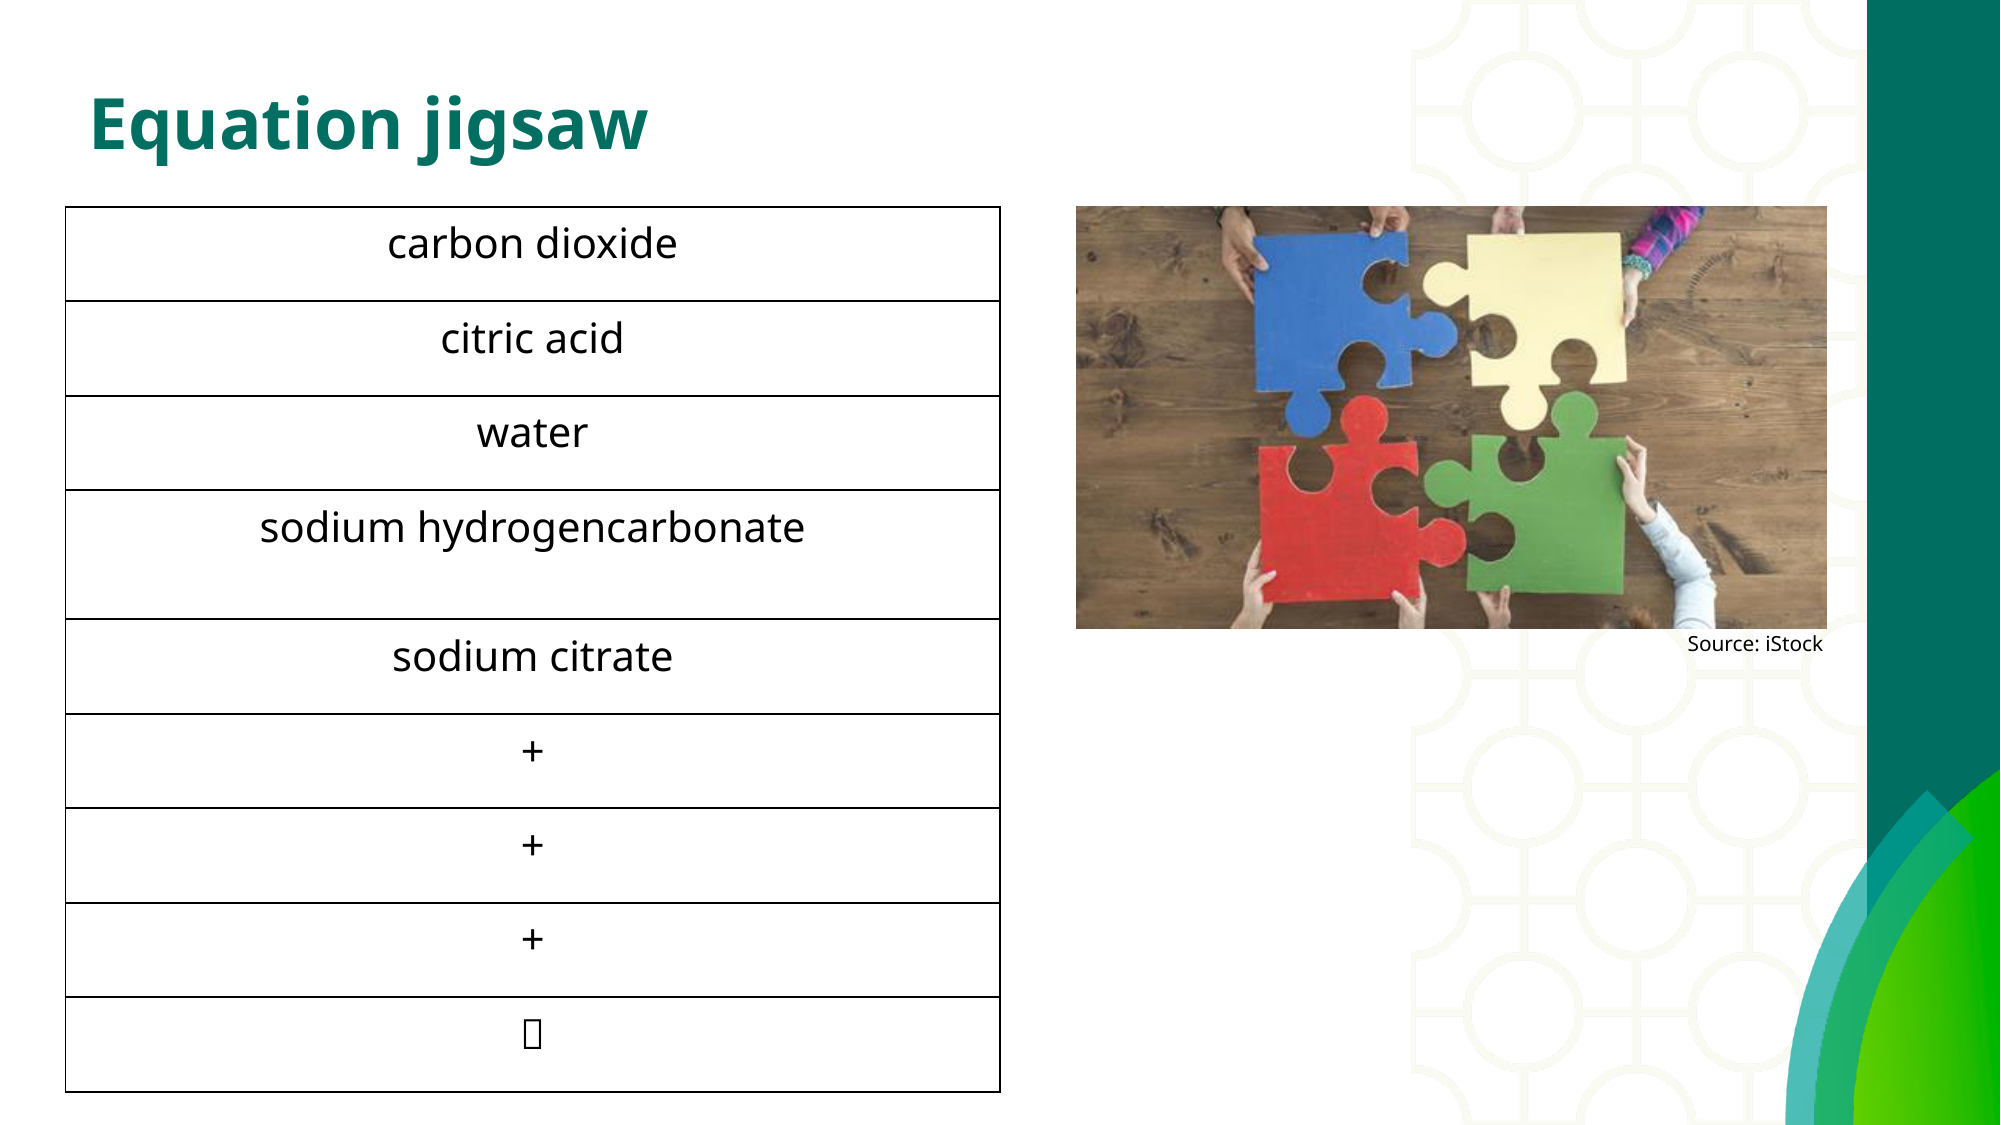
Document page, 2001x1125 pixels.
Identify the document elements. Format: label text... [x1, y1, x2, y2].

title Equation jigsaw [88, 88, 1743, 161]
text_box Source: iStock [1672, 622, 1839, 663]
table_cell water [66, 397, 999, 489]
table_cell + [66, 715, 999, 807]
table_cell citric acid [66, 302, 999, 395]
table_cell  [66, 998, 999, 1091]
table_cell + [66, 809, 999, 902]
table_cell sodium hydrogencarbonate [66, 491, 999, 618]
table_cell sodium citrate [66, 620, 999, 713]
table_cell + [66, 904, 999, 996]
picture [1076, 0, 2001, 1125]
table_header carbon dioxide [66, 208, 999, 300]
